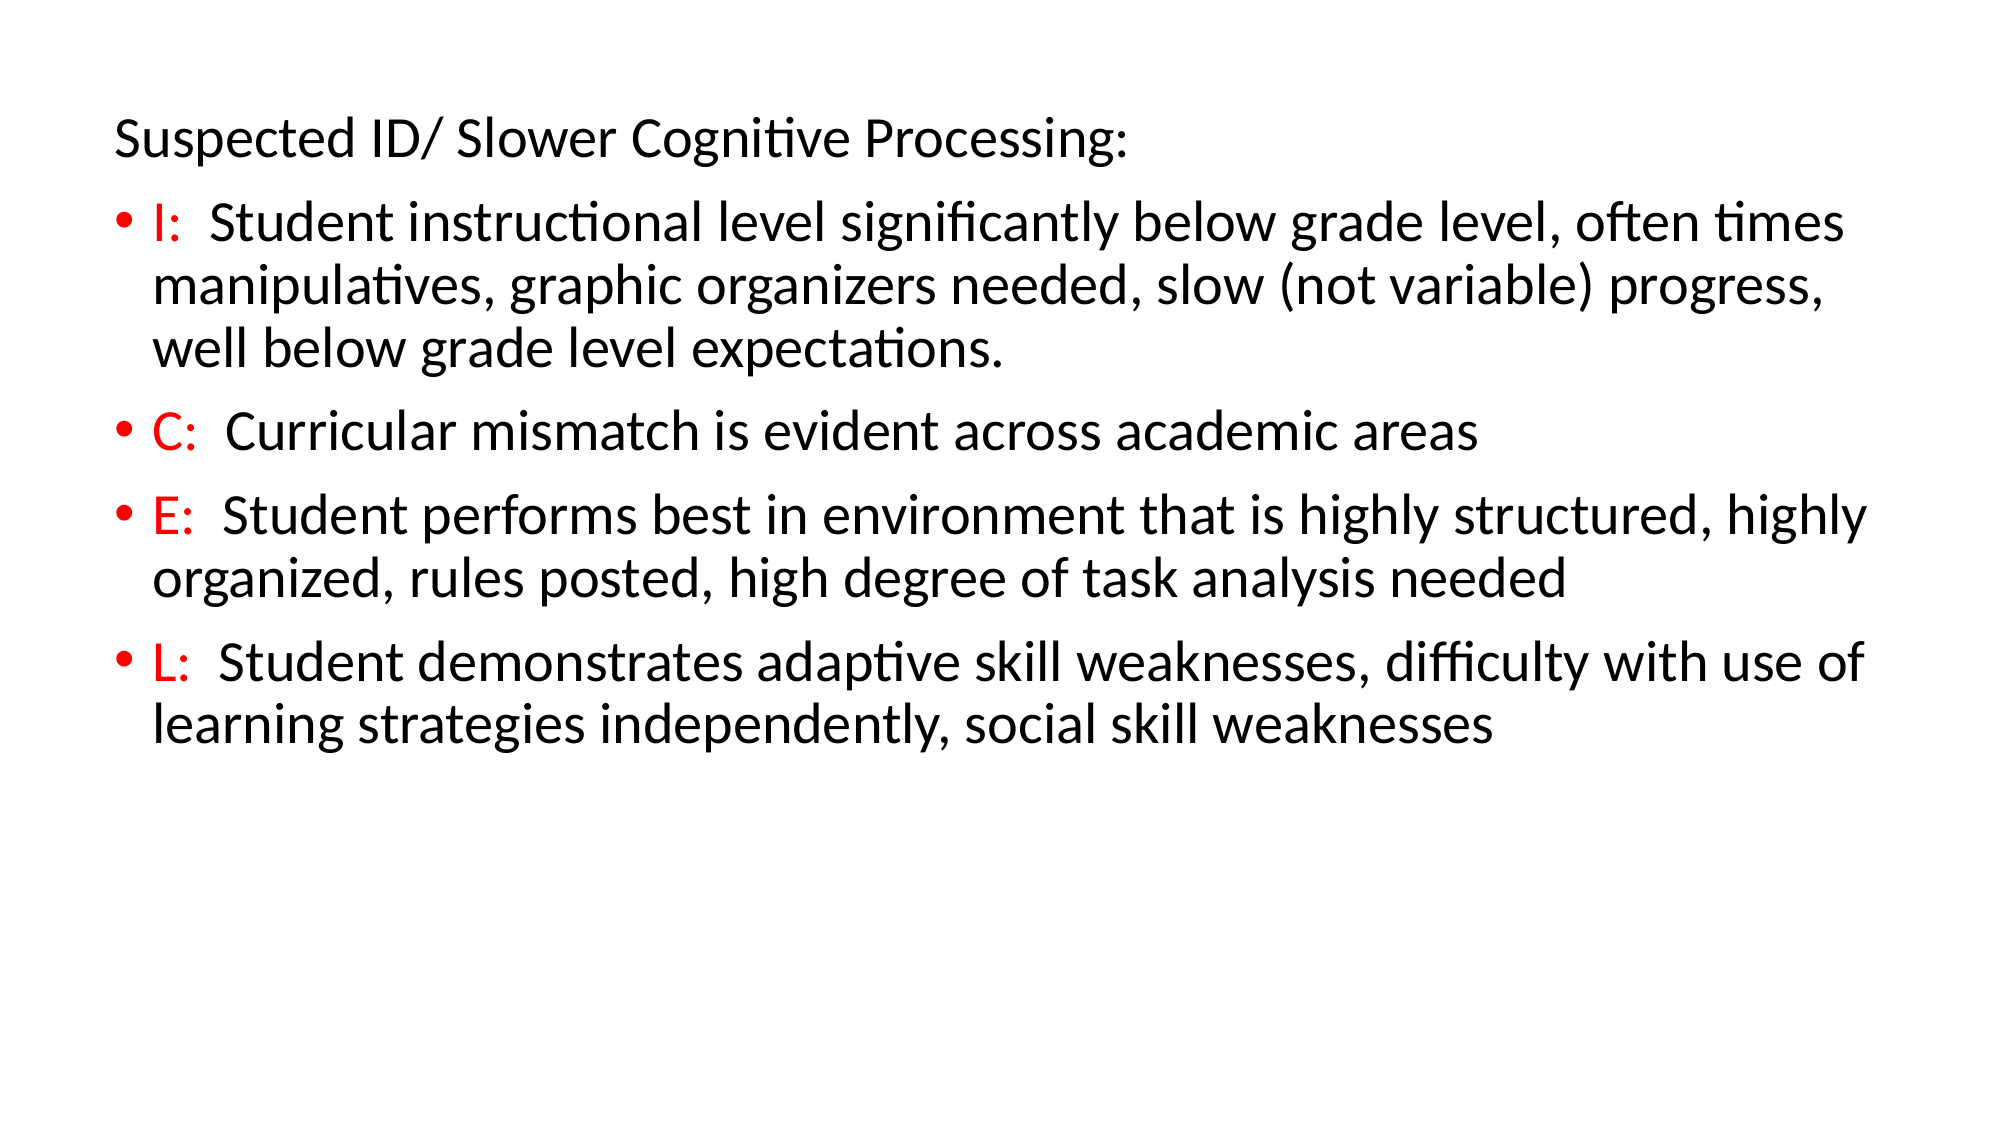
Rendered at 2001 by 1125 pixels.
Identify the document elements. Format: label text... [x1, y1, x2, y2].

list Suspected ID/ Slower Cognitive Processing: I: Student instructional level significantly below grade level, often times manipulatives, graphic organizers needed, slow (not variable) progress, well below grade level expectations. C: Curricular mismatch is evident across academic areas E: Student performs best in environment that is highly structured, highly organized, rules posted, high degree of task analysis needed L: Student demonstrates adaptive skill weaknesses, difficulty with use of learning strategies independently, social skill weaknesses [99, 99, 1900, 1005]
